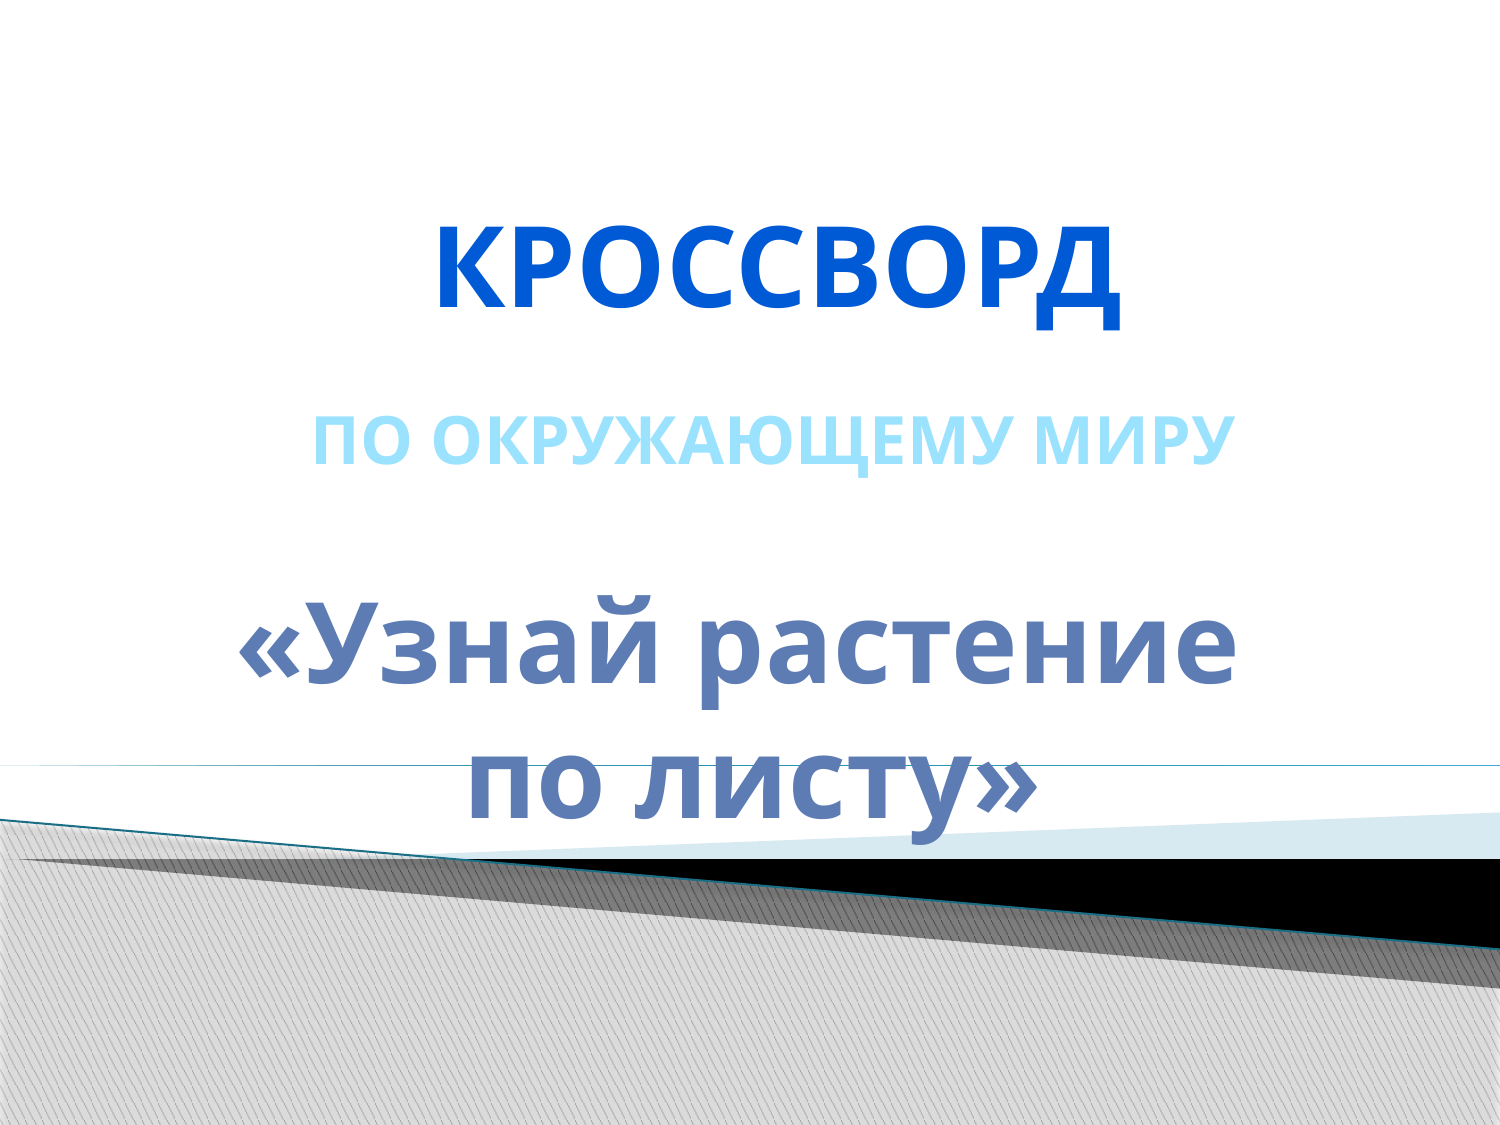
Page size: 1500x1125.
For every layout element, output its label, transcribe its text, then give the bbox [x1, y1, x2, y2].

text_box ПО ОКРУЖАЮЩЕМУ МИРУ [295, 390, 1252, 486]
text_box «Узнай растение по листу» [220, 563, 1285, 849]
text_box КРОССВОРД [415, 187, 1138, 338]
picture [5, 859, 1500, 989]
